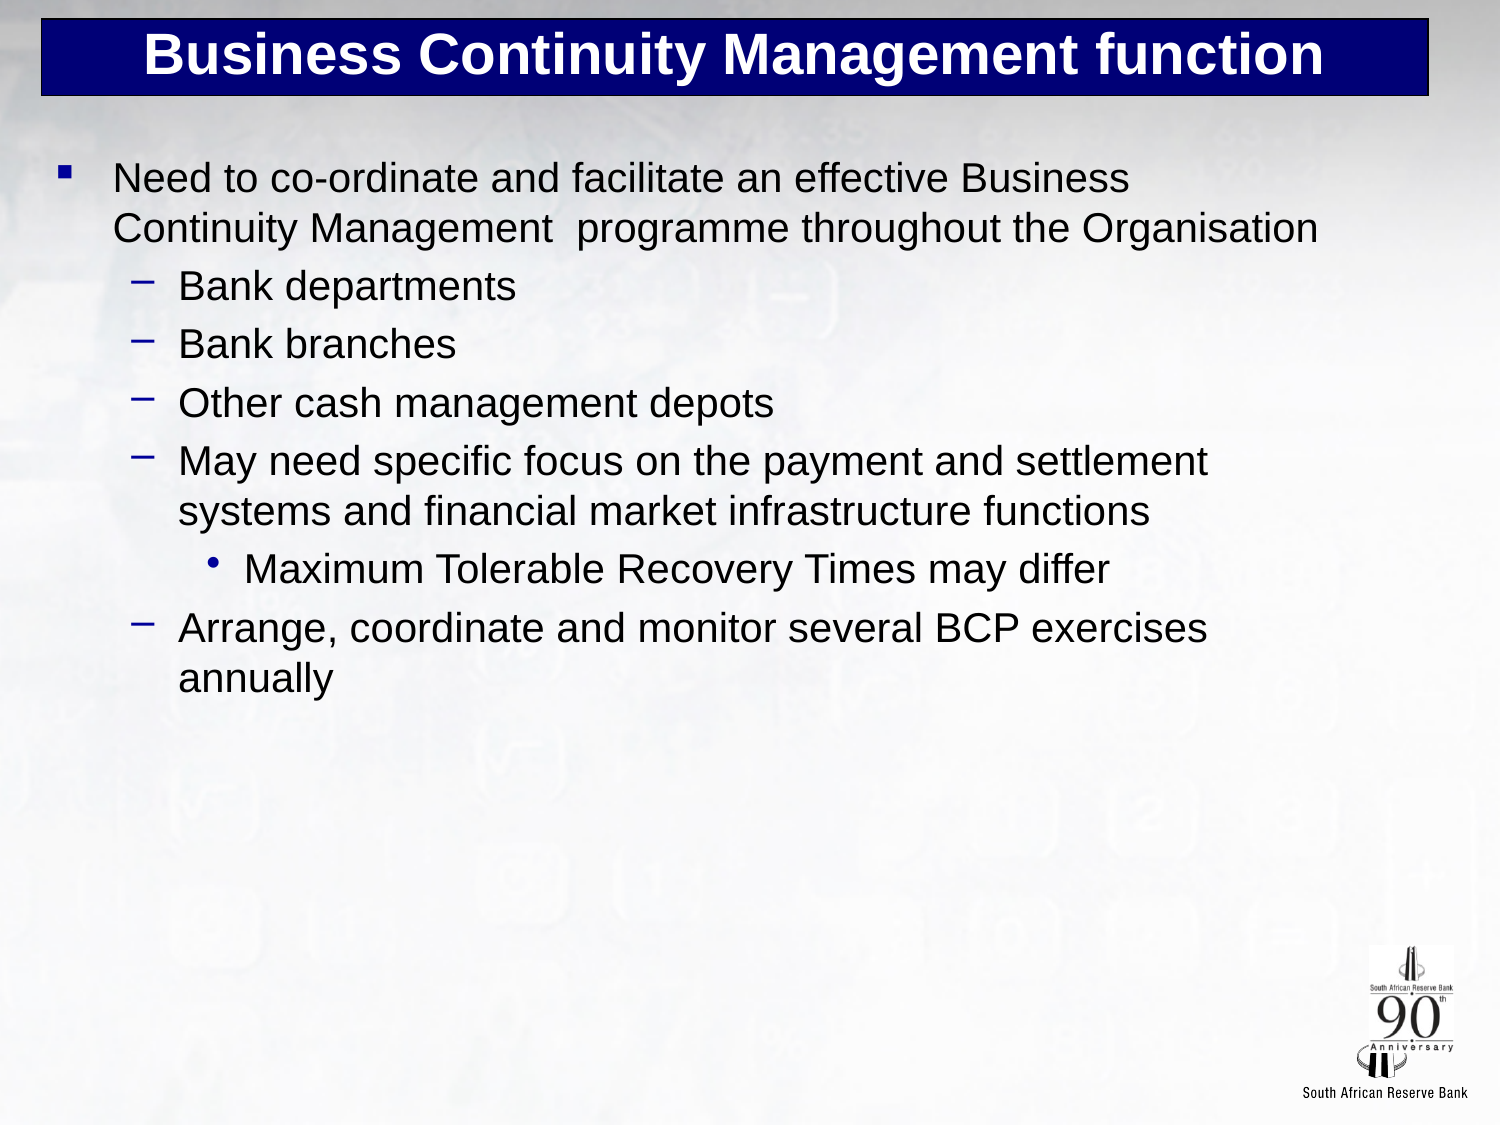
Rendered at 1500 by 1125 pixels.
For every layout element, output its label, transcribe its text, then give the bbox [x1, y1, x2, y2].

picture [0, 0, 1500, 1125]
list Need to co-ordinate and facilitate an effective Business Continuity Management programme throughout the Organisation Bank departments Bank branches Other cash management depots May need specific focus on the payment and settlement systems and financial market infrastructure functions Maximum Tolerable Recovery Times may differ Arrange, coordinate and monitor several BCP exercises annually [41, 142, 1338, 1048]
title Business Continuity Management function [41, 18, 1429, 96]
